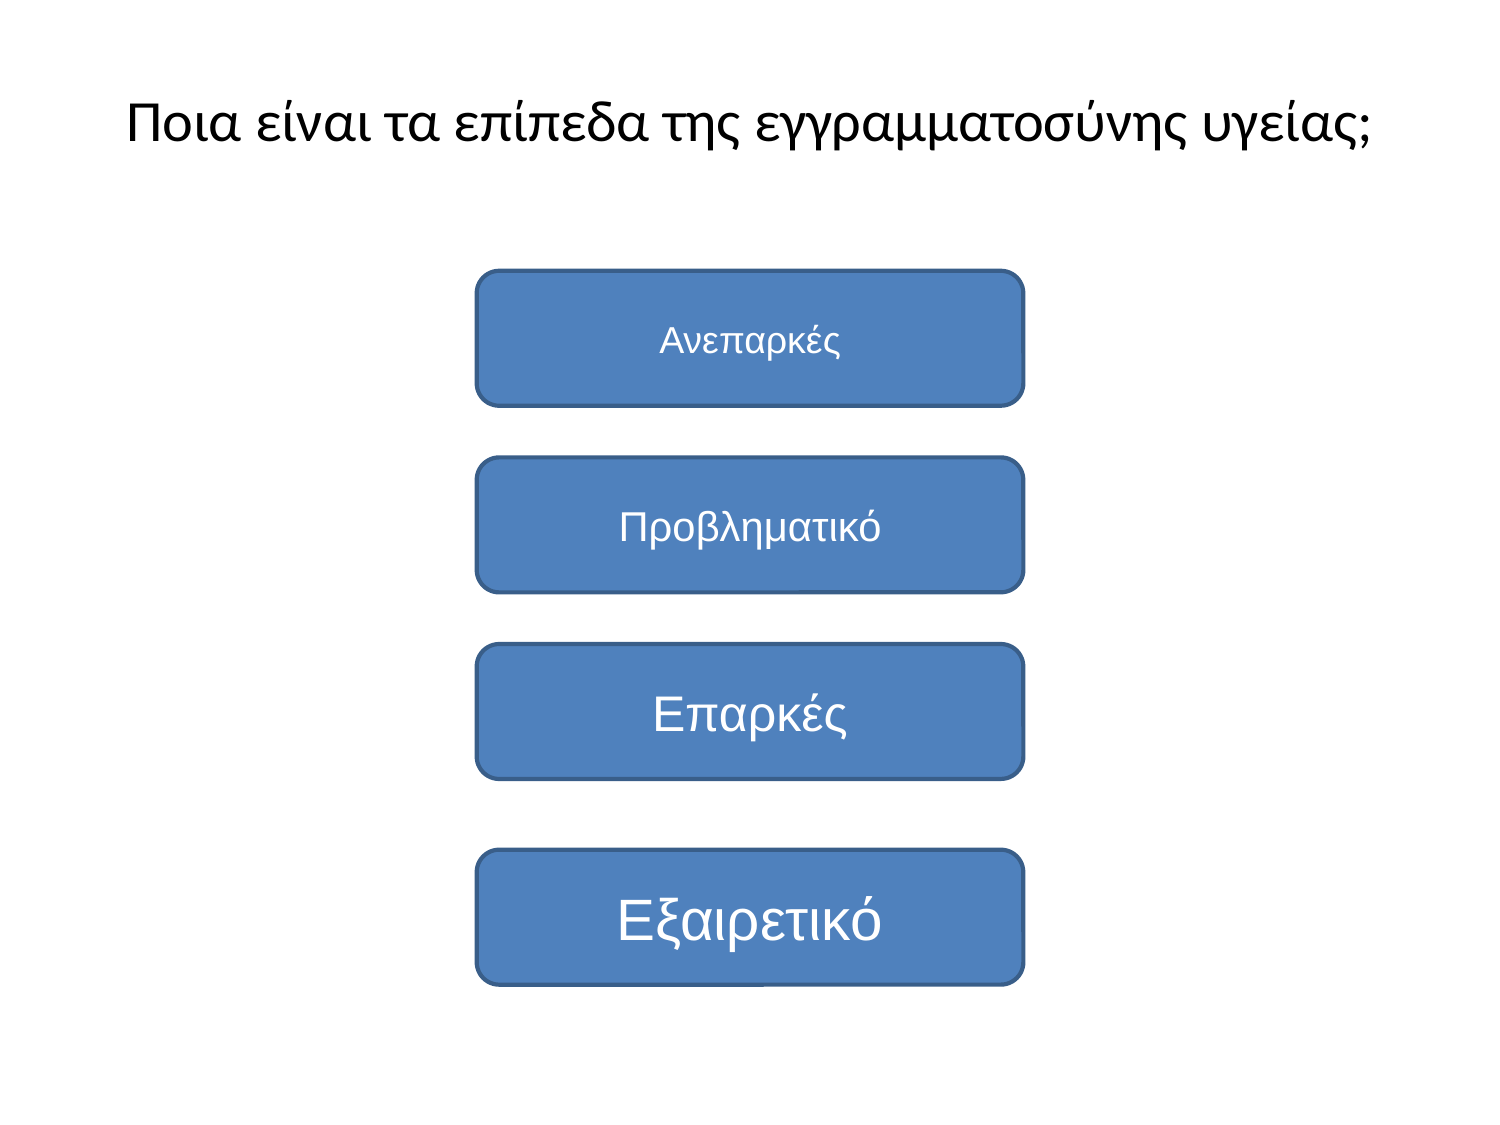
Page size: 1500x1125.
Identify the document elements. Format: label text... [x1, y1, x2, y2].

text_box Προβληματικό [476, 457, 1024, 593]
text_box Επαρκές [476, 643, 1024, 779]
text_box Εξαιρετικό [476, 849, 1024, 985]
text_box Ανεπαρκές [476, 270, 1024, 406]
title Ποια είναι τα επίπεδα της εγγραμματοσύνης υγείας; [75, 24, 1425, 212]
